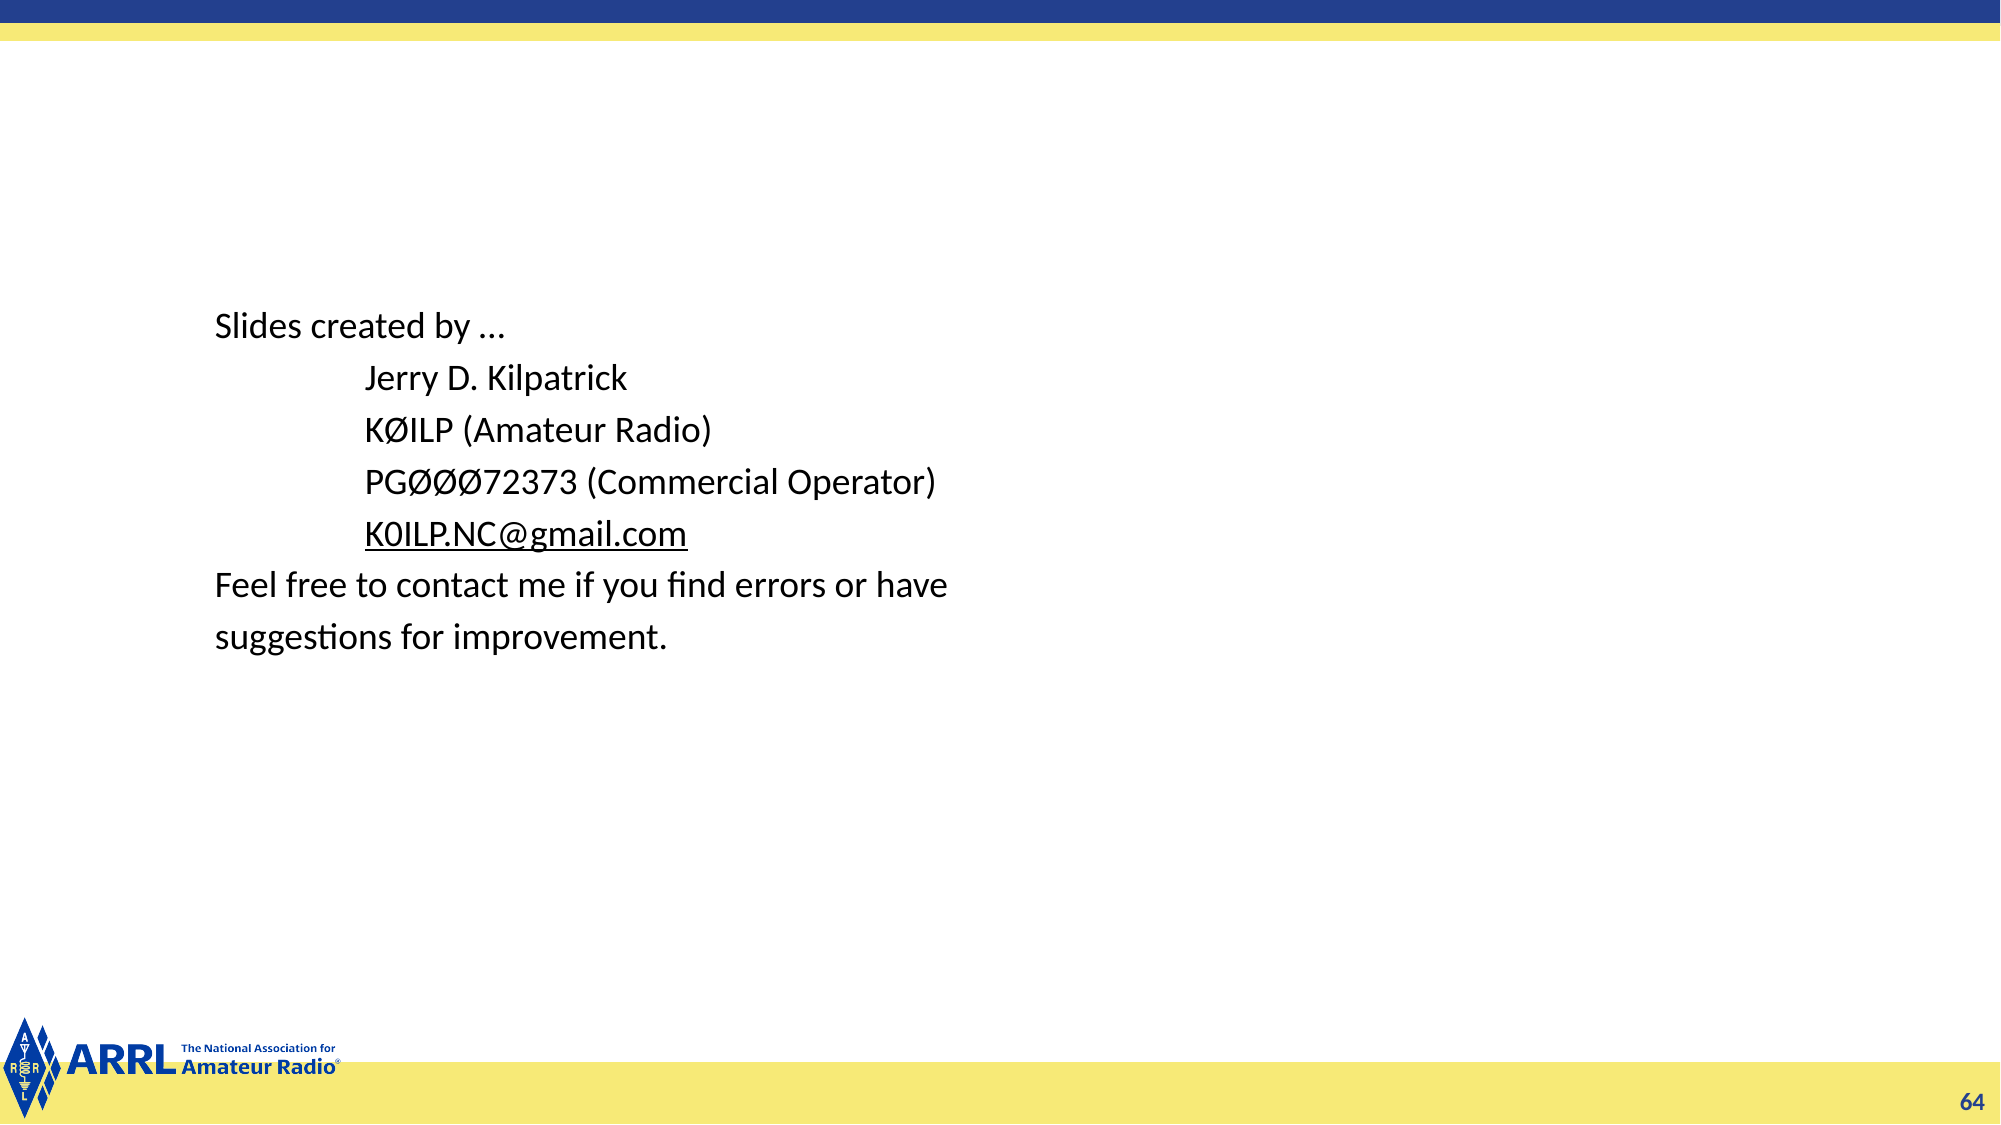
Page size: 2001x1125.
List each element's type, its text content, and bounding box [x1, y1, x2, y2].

text_box Slides created by … Jerry D. Kilpatrick KØILP (Amateur Radio) PGØØØ72373 (Commercial Operator) K0ILP.NC@gmail.com Feel free to contact me if you find errors or have suggestions for improvement. [200, 287, 1050, 665]
picture [1, 1015, 342, 1121]
